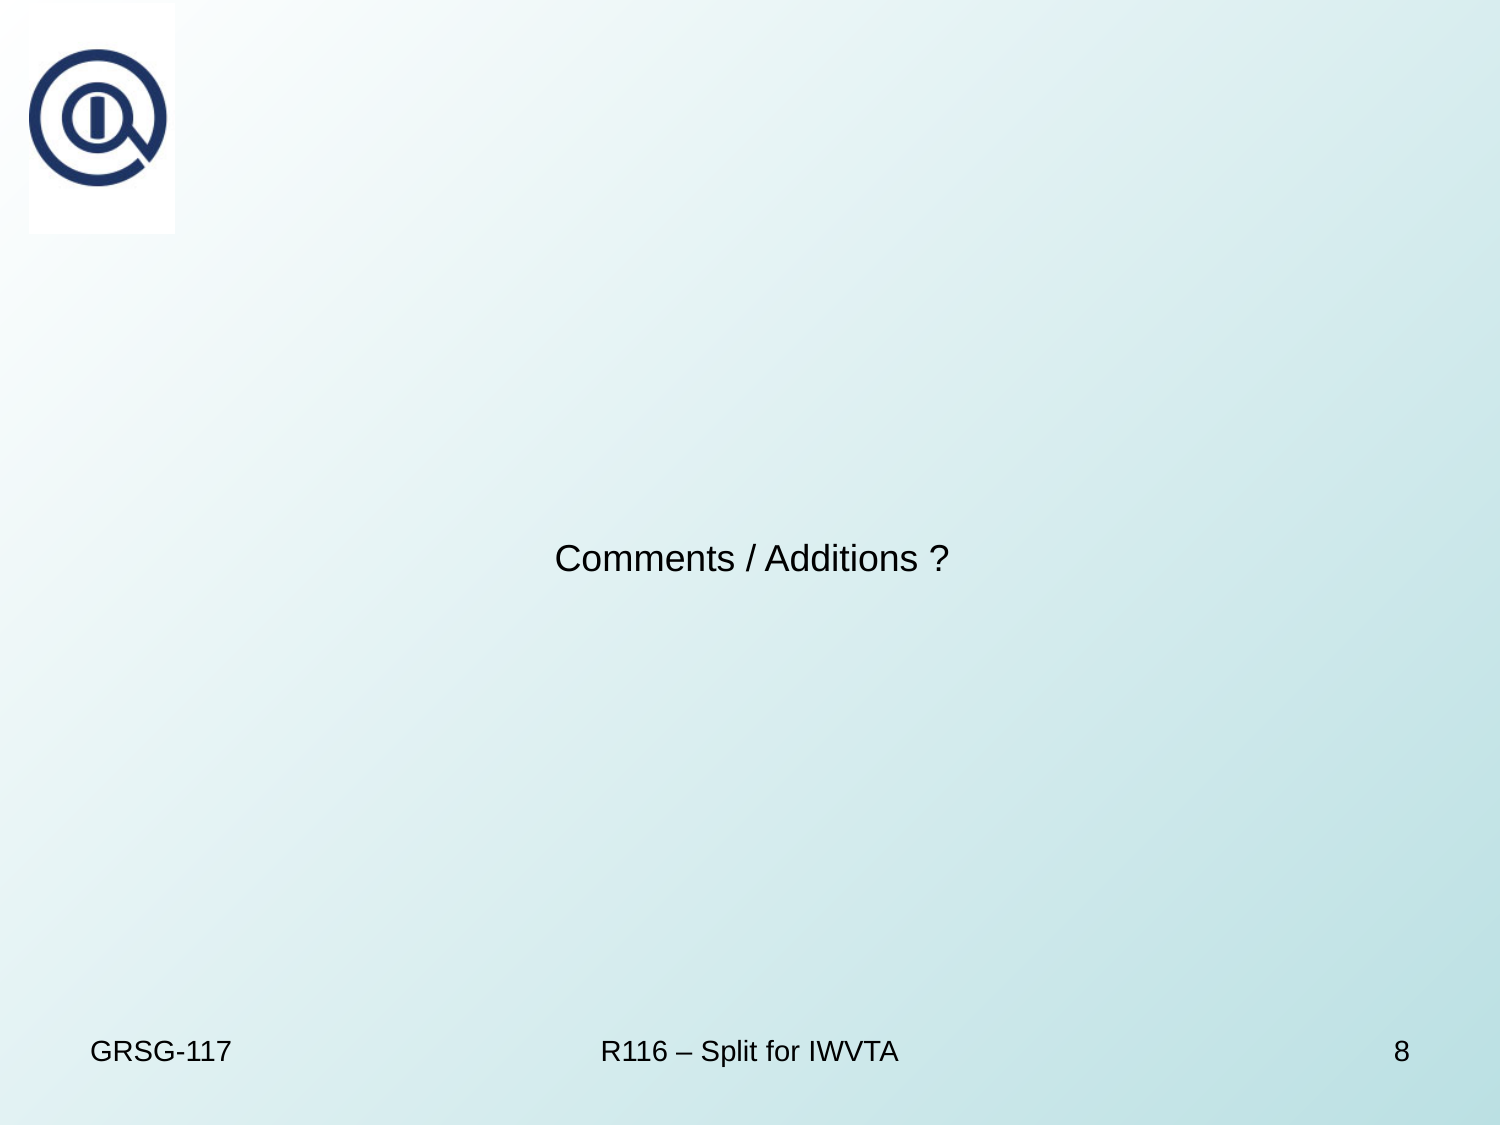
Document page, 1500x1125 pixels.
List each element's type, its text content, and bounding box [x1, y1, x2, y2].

footer R116 – Split for IWVTA [512, 1024, 988, 1103]
slide_number GRSG-117 [74, 1024, 426, 1103]
text_box Comments / Additions ? [539, 527, 965, 587]
picture [29, 3, 175, 234]
slide_number 8 [1074, 1024, 1426, 1103]
